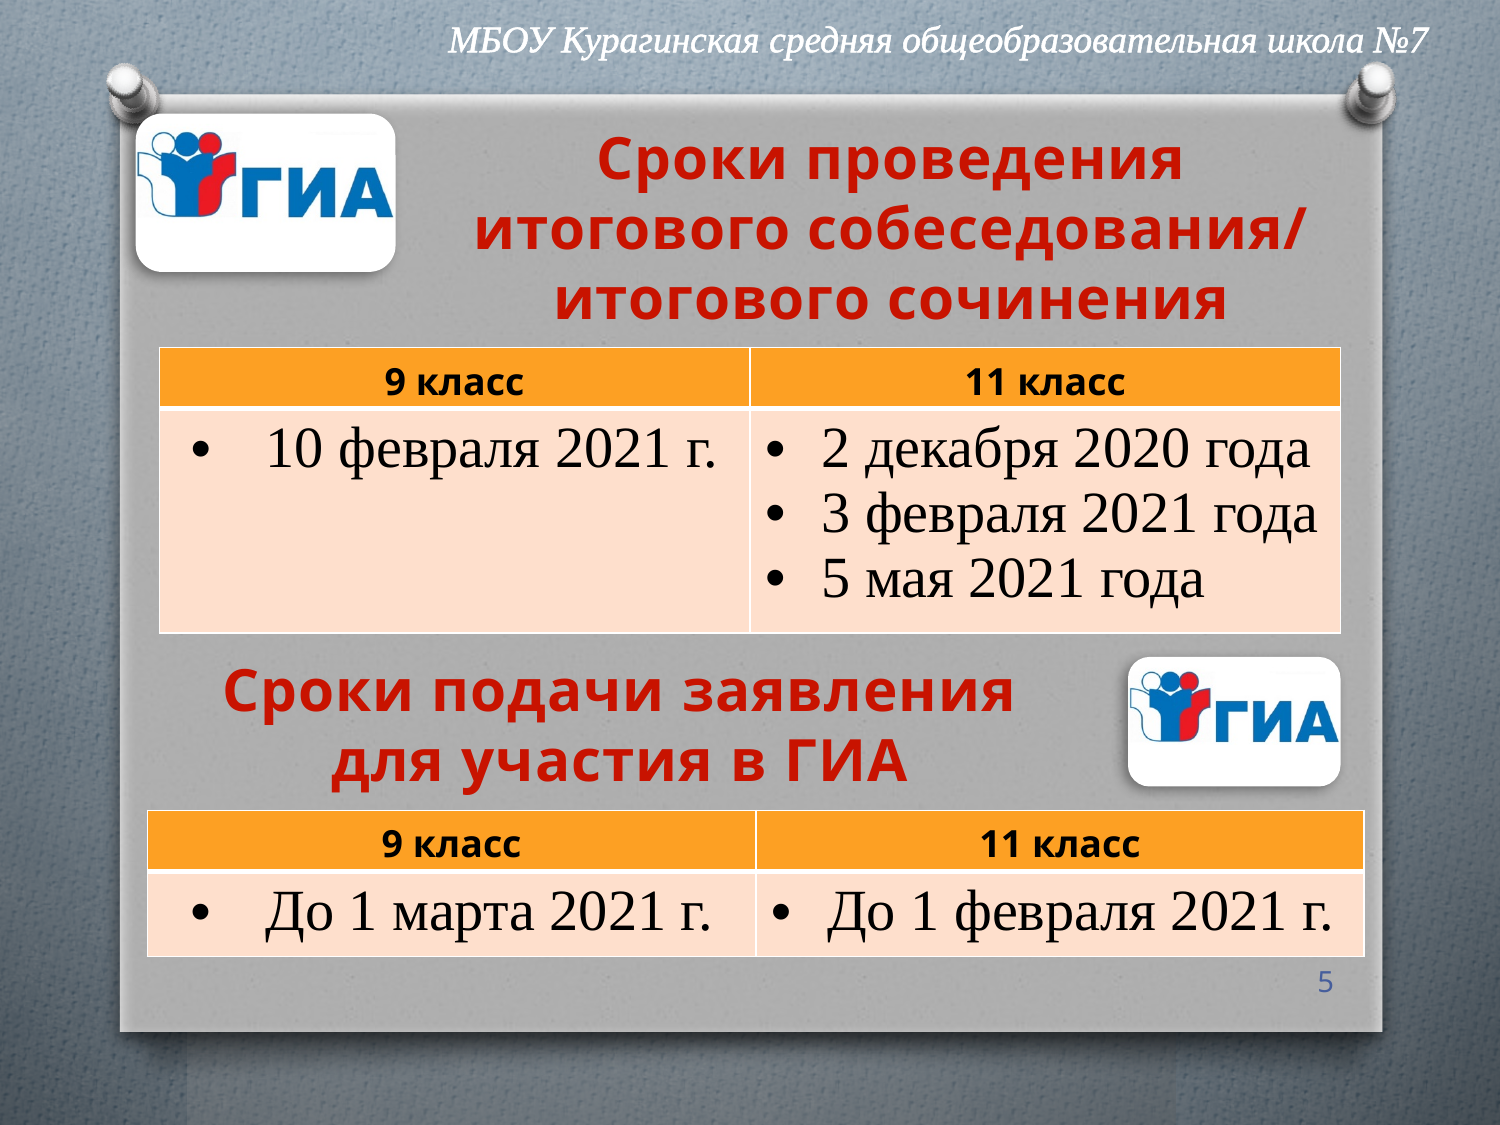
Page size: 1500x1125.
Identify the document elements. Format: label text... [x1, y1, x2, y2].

text_box Сроки проведения итогового собеседования/ итогового сочинения [419, 113, 1365, 339]
table_cell До 1 февраля 2021 г. [757, 874, 1363, 956]
picture [1317, 68, 1439, 151]
picture [75, 29, 396, 273]
table_cell 10 февраля 2021 г. [160, 411, 749, 632]
table_header 11 класс [751, 348, 1340, 406]
table_header 11 класс [757, 811, 1363, 869]
slide_number 5 [1258, 957, 1350, 1013]
table_cell 2 декабря 2020 года 3 февраля 2021 года 5 мая 2021 года [751, 411, 1340, 632]
table_cell До 1 марта 2021 г. [148, 874, 755, 956]
table_header 9 класс [160, 348, 749, 406]
text_box Сроки подачи заявления для участия в ГИА [147, 645, 1093, 801]
text_box МБОУ Курагинская средняя общеобразовательная школа №7 [382, 7, 1495, 68]
table_header 9 класс [148, 811, 755, 869]
picture [1127, 656, 1341, 787]
